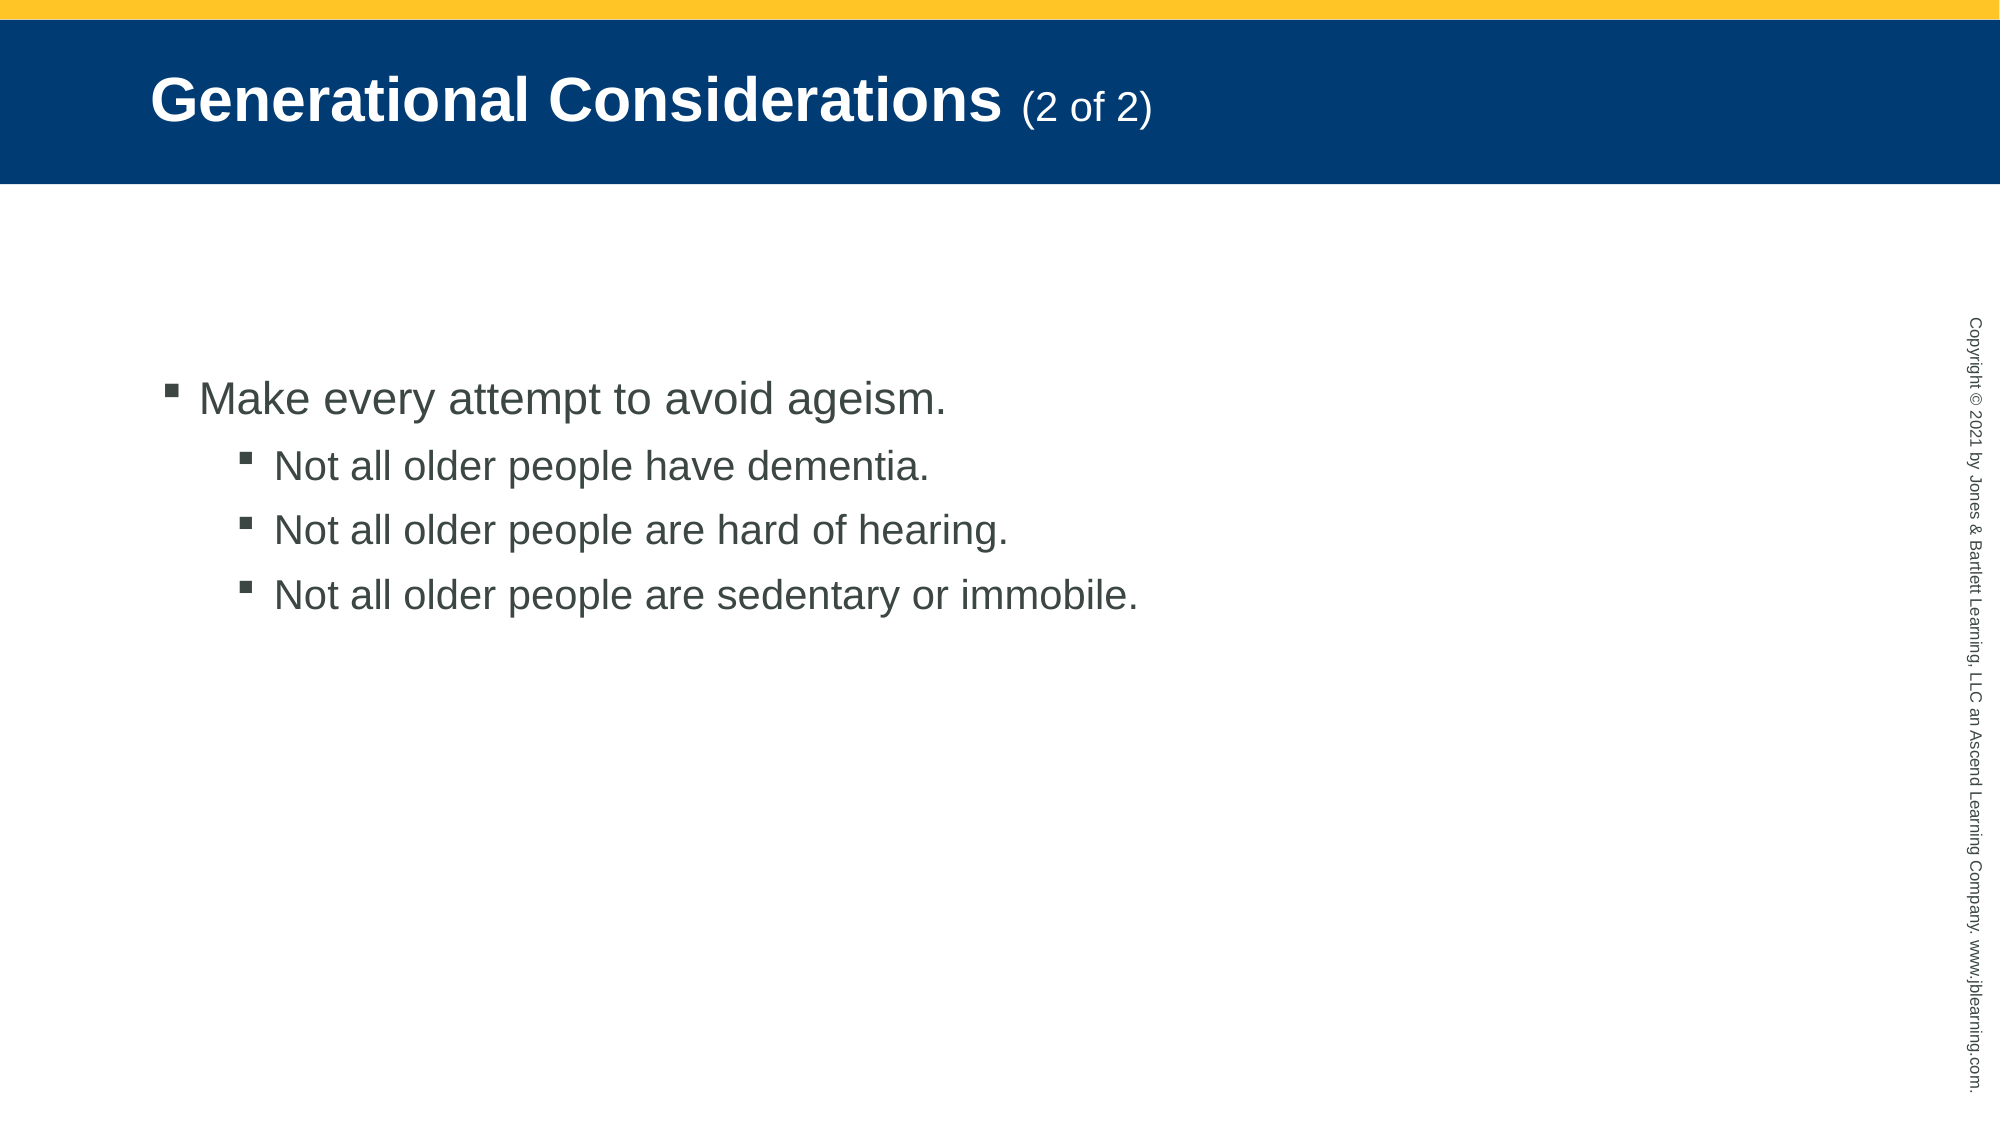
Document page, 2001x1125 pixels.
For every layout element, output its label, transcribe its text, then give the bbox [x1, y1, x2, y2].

title Generational Considerations (2 of 2) [0, 19, 2000, 185]
list Make every attempt to avoid ageism. Not all older people have dementia. Not all older people are hard of hearing. Not all older people are sedentary or immobile. [146, 361, 1859, 1016]
